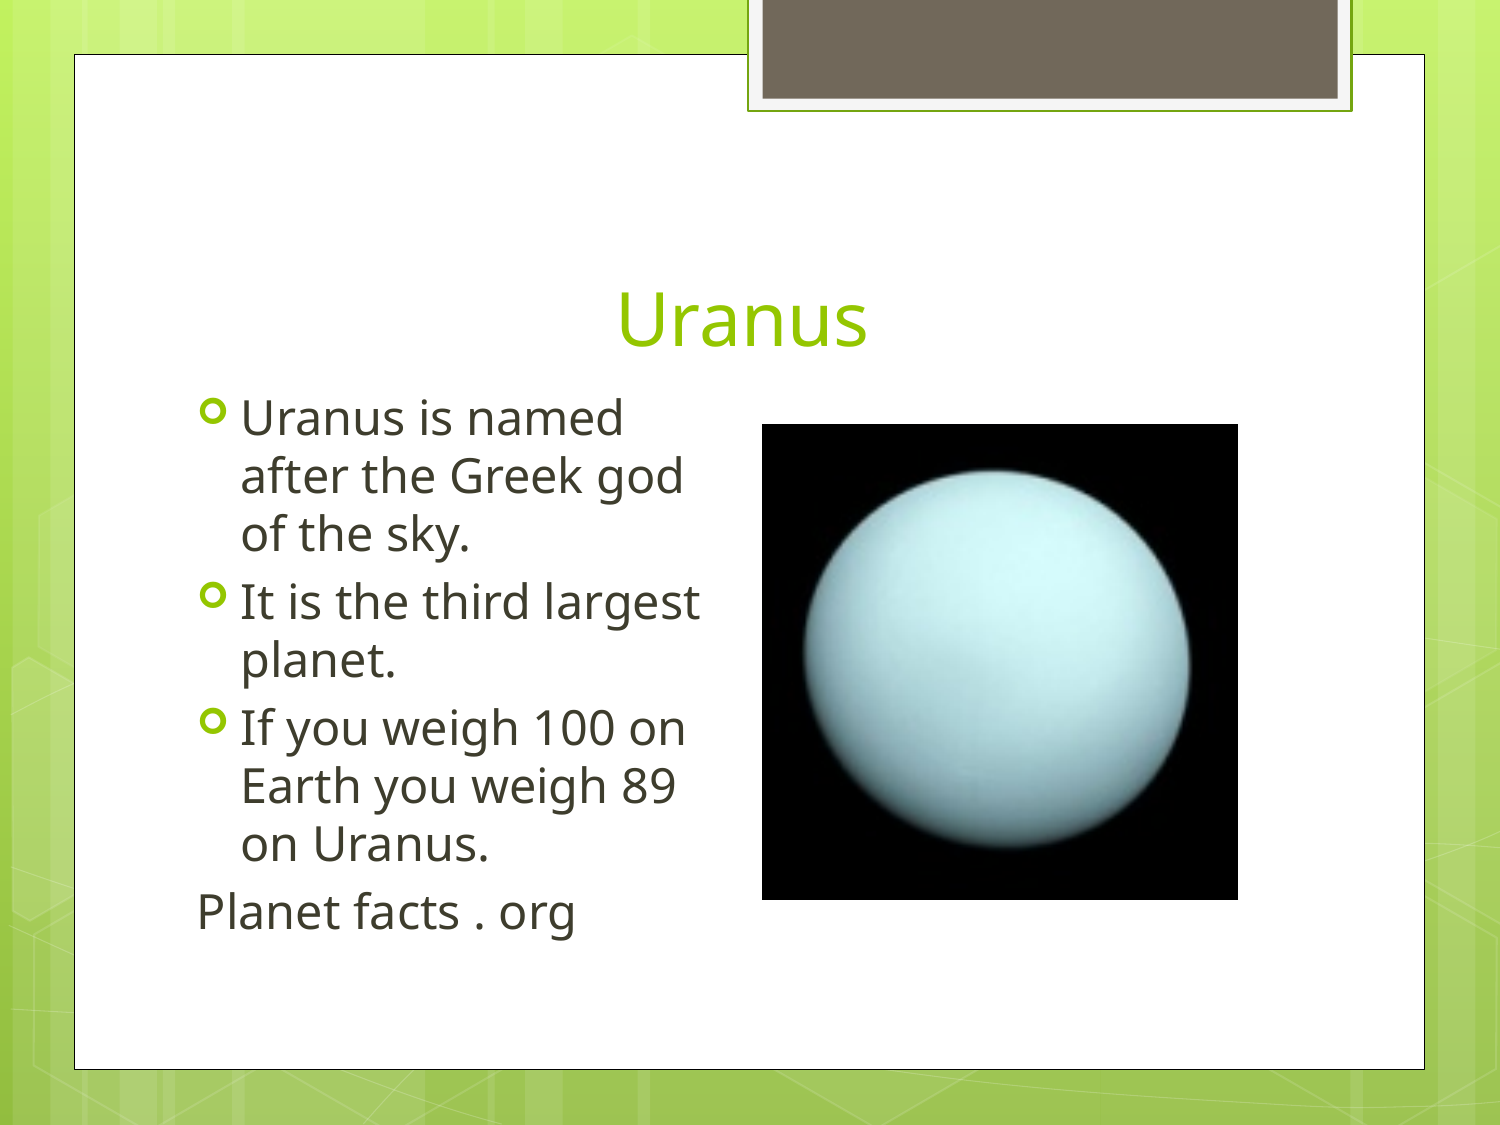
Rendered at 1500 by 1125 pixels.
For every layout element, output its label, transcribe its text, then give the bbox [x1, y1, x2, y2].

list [762, 424, 1238, 901]
list Uranus is named after the Greek god of the sky. It is the third largest planet. If you weigh 100 on Earth you weigh 89 on Uranus. Planet facts . org [171, 379, 732, 953]
title Uranus [600, 262, 892, 369]
